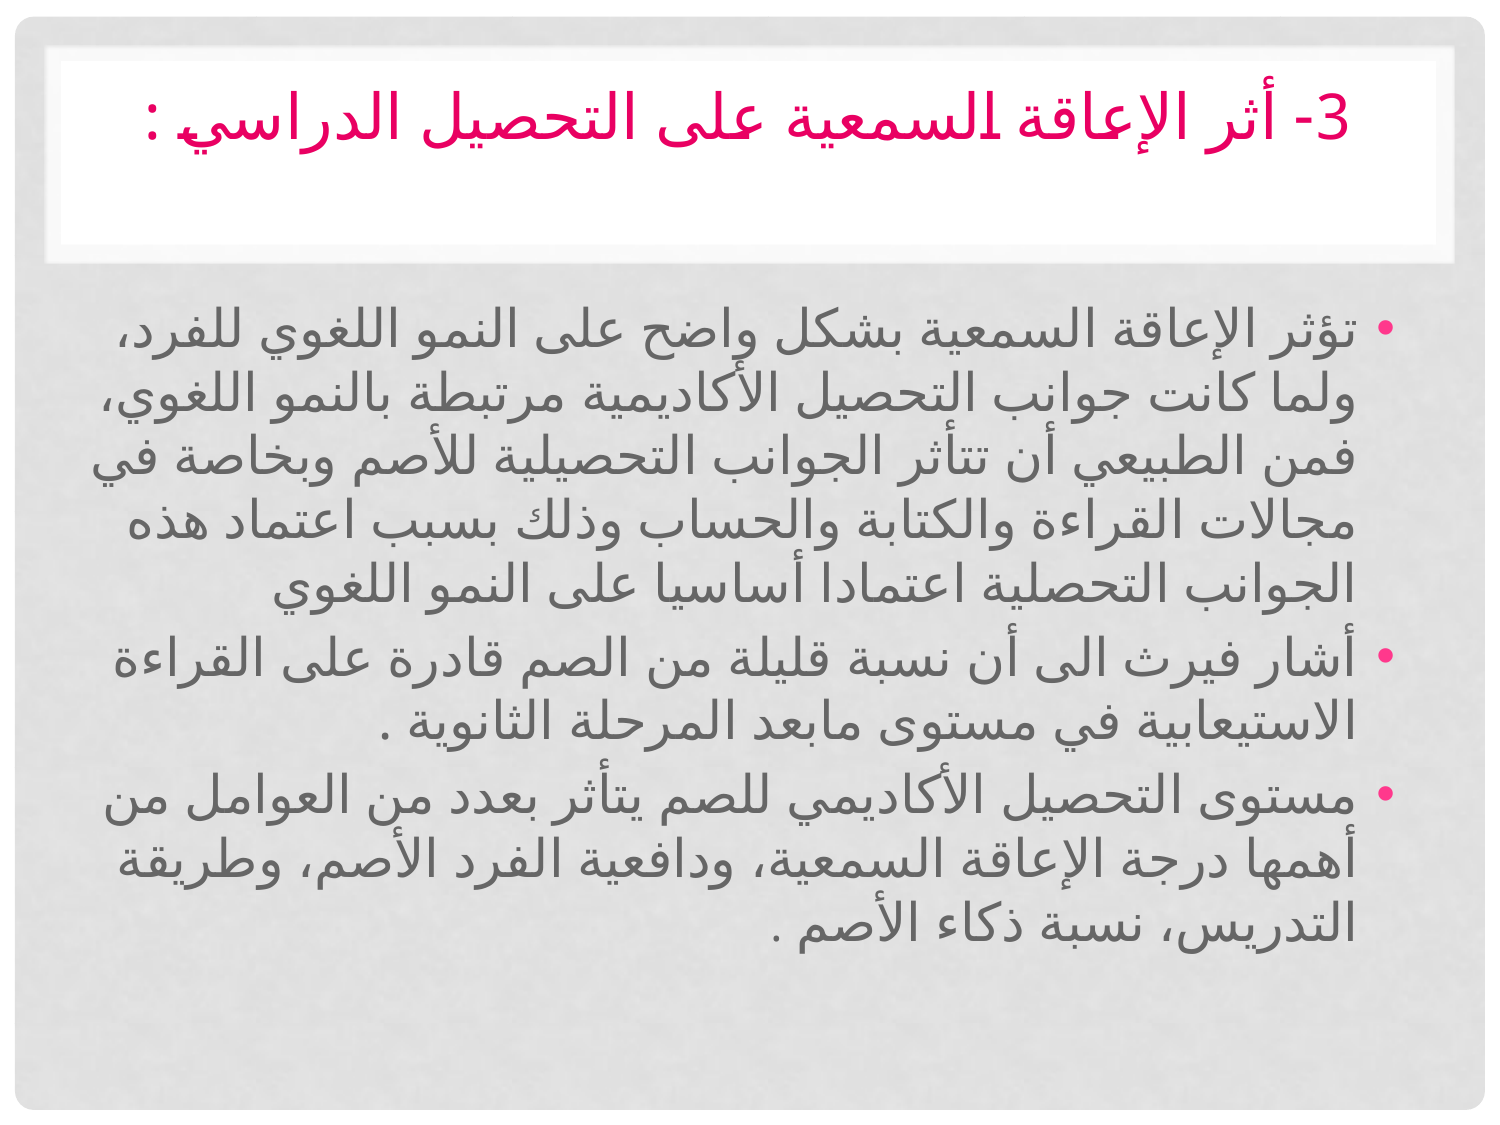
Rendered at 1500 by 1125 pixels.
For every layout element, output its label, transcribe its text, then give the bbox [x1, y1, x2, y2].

list تؤثر الإعاقة السمعية بشكل واضح على النمو اللغوي للفرد، ولما كانت جوانب التحصيل الأكاديمية مرتبطة بالنمو اللغوي، فمن الطبيعي أن تتأثر الجوانب التحصيلية للأصم وبخاصة في مجالات القراءة والكتابة والحساب وذلك بسبب اعتماد هذه الجوانب التحصلية اعتمادا أساسيا على النمو اللغوي أشار فيرث الى أن نسبة قليلة من الصم قادرة على القراءة الاستيعابية في مستوى مابعد المرحلة الثانوية . مستوى التحصيل الأكاديمي للصم يتأثر بعدد من العوامل من أهمها درجة الإعاقة السمعية، ودافعية الفرد الأصم، وطريقة التدريس، نسبة ذكاء الأصم . [75, 287, 1425, 1005]
title 3- أثر الإعاقة السمعية على التحصيل الدراسي : [69, 66, 1425, 238]
